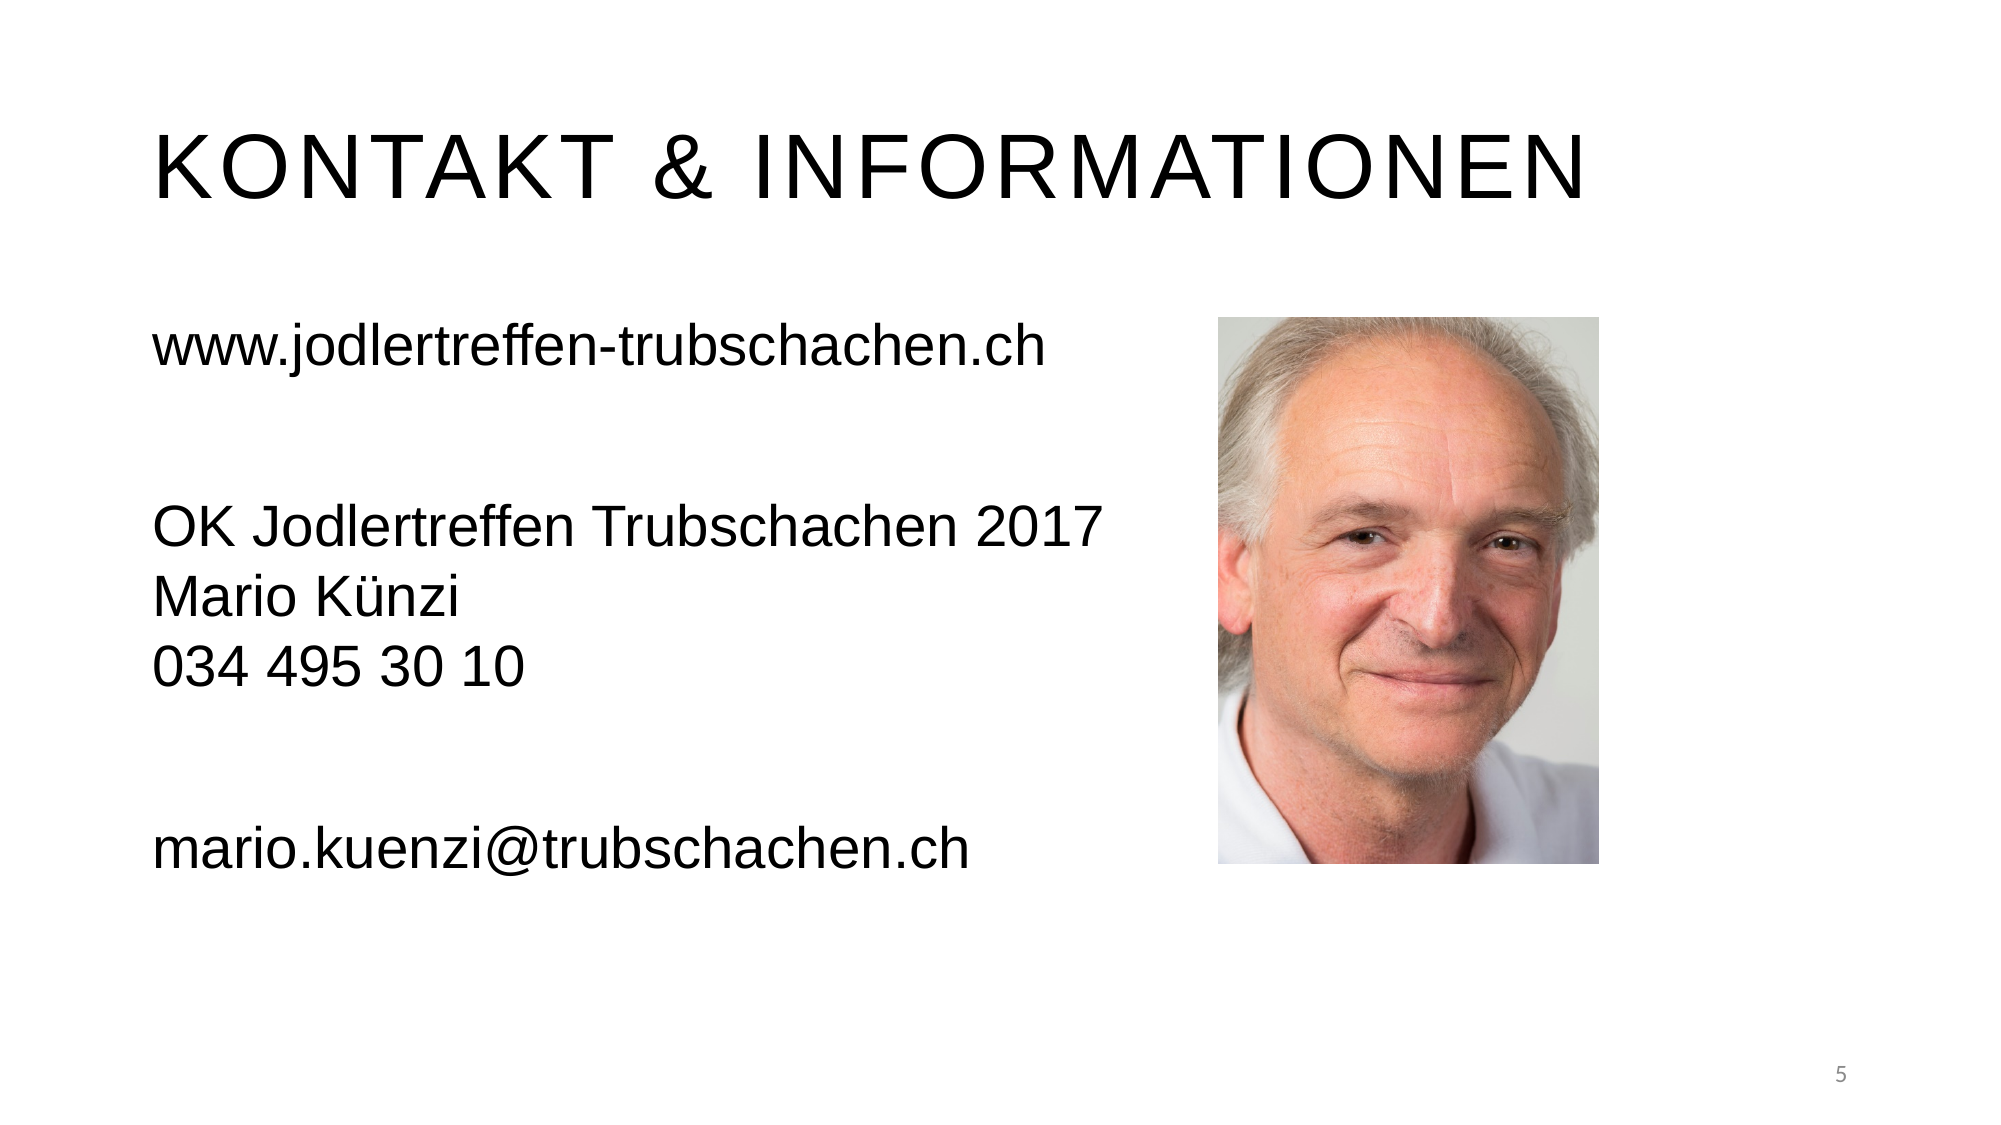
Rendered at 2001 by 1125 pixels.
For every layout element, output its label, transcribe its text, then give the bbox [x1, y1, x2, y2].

title Kontakt & Informationen [137, 59, 1863, 278]
slide_number 5 [1412, 1042, 1863, 1103]
picture [1218, 317, 1599, 864]
list www.jodlertreffen-trubschachen.ch OK Jodlertreffen Trubschachen 2017 Mario Künzi 034 495 30 10 mario.kuenzi@trubschachen.ch [137, 299, 1863, 1014]
